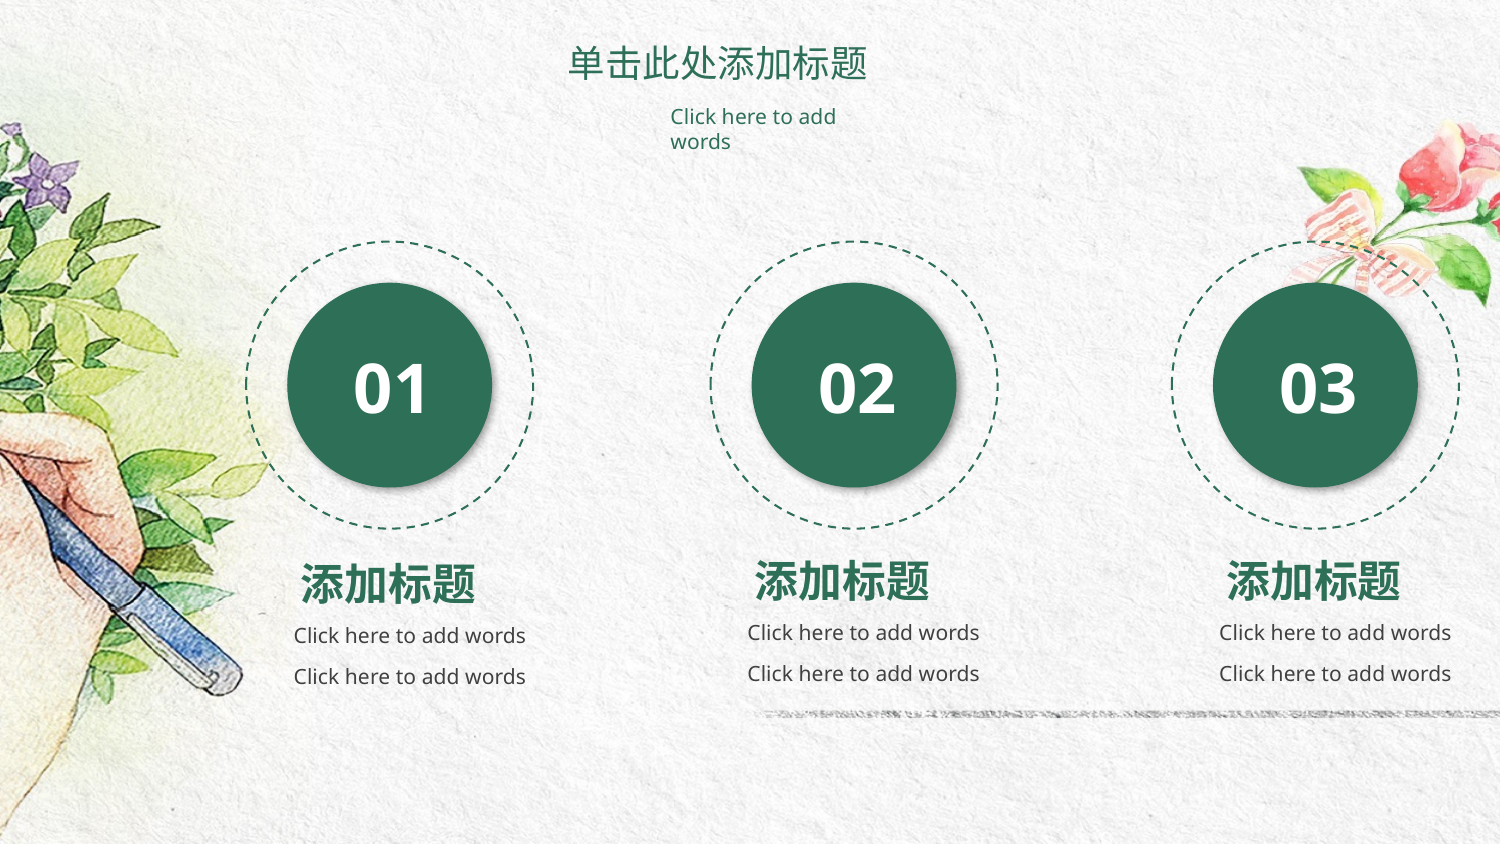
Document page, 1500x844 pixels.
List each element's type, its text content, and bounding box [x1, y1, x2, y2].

text_box Click here to add words [278, 615, 588, 656]
text_box 添加标题 [739, 546, 1073, 614]
text_box Click here to add words [732, 611, 1042, 652]
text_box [246, 241, 534, 529]
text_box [710, 241, 998, 529]
text_box Click here to add words [278, 656, 588, 697]
text_box Click here to add words [1204, 611, 1500, 652]
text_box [1171, 241, 1459, 529]
text_box 添加标题 [1211, 546, 1500, 611]
text_box Click here to add words [732, 653, 1042, 694]
text_box 添加标题 [286, 549, 619, 617]
text_box Click here to add words [1204, 653, 1500, 694]
picture [0, 0, 1500, 844]
